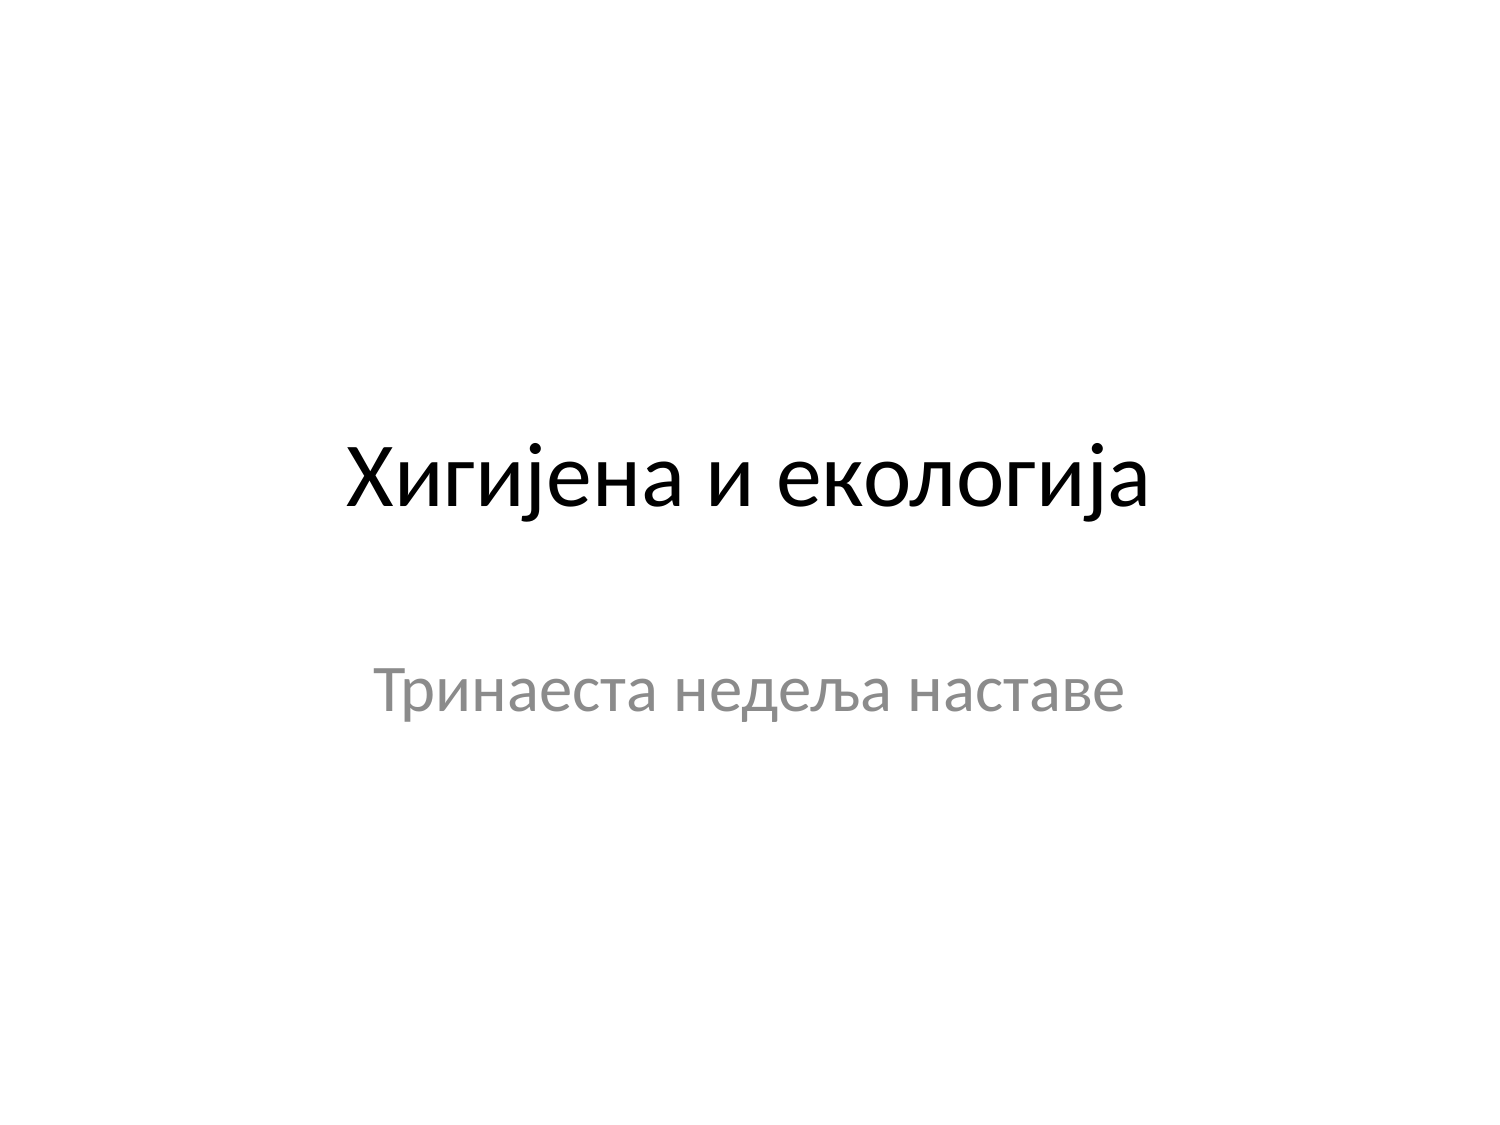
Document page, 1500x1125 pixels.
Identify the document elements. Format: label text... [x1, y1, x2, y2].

subtitle Тринаеста недеља наставе [224, 637, 1276, 926]
title Хигијена и екологија [112, 349, 1388, 591]
